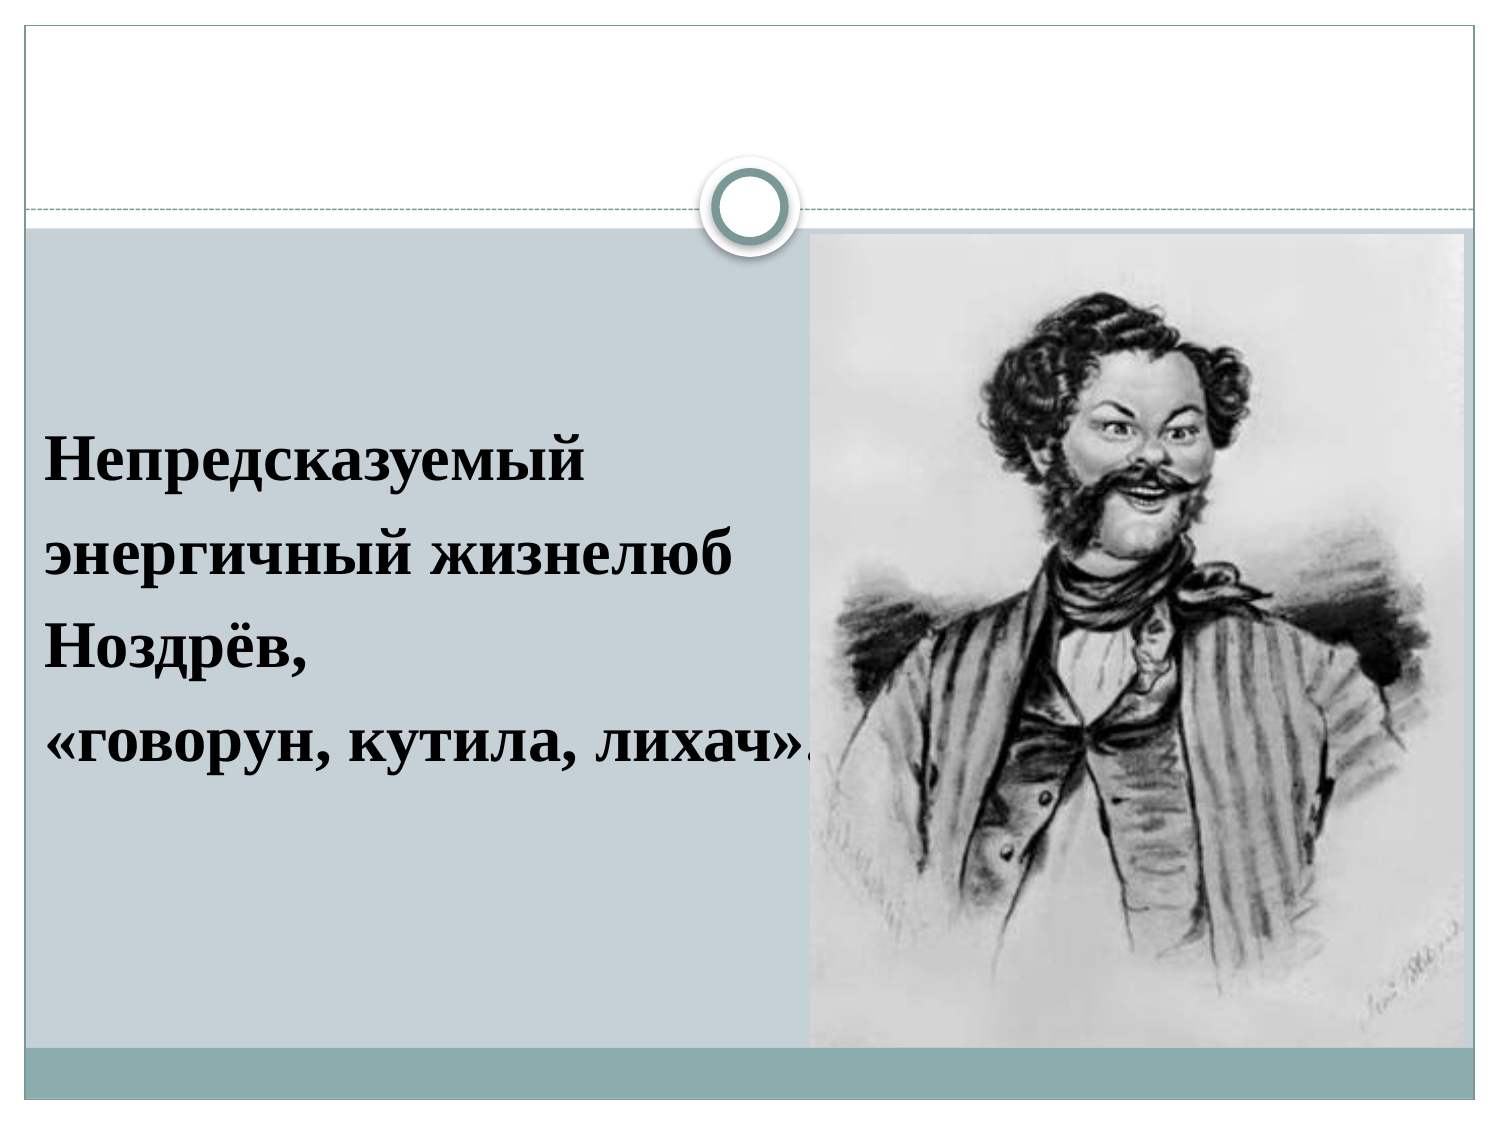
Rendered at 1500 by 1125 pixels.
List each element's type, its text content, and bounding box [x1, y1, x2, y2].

list Непредсказуемый энергичный жизнелюб Ноздрёв, «говорун, кутила, лихач». [29, 219, 1471, 1047]
picture [809, 234, 1465, 1048]
